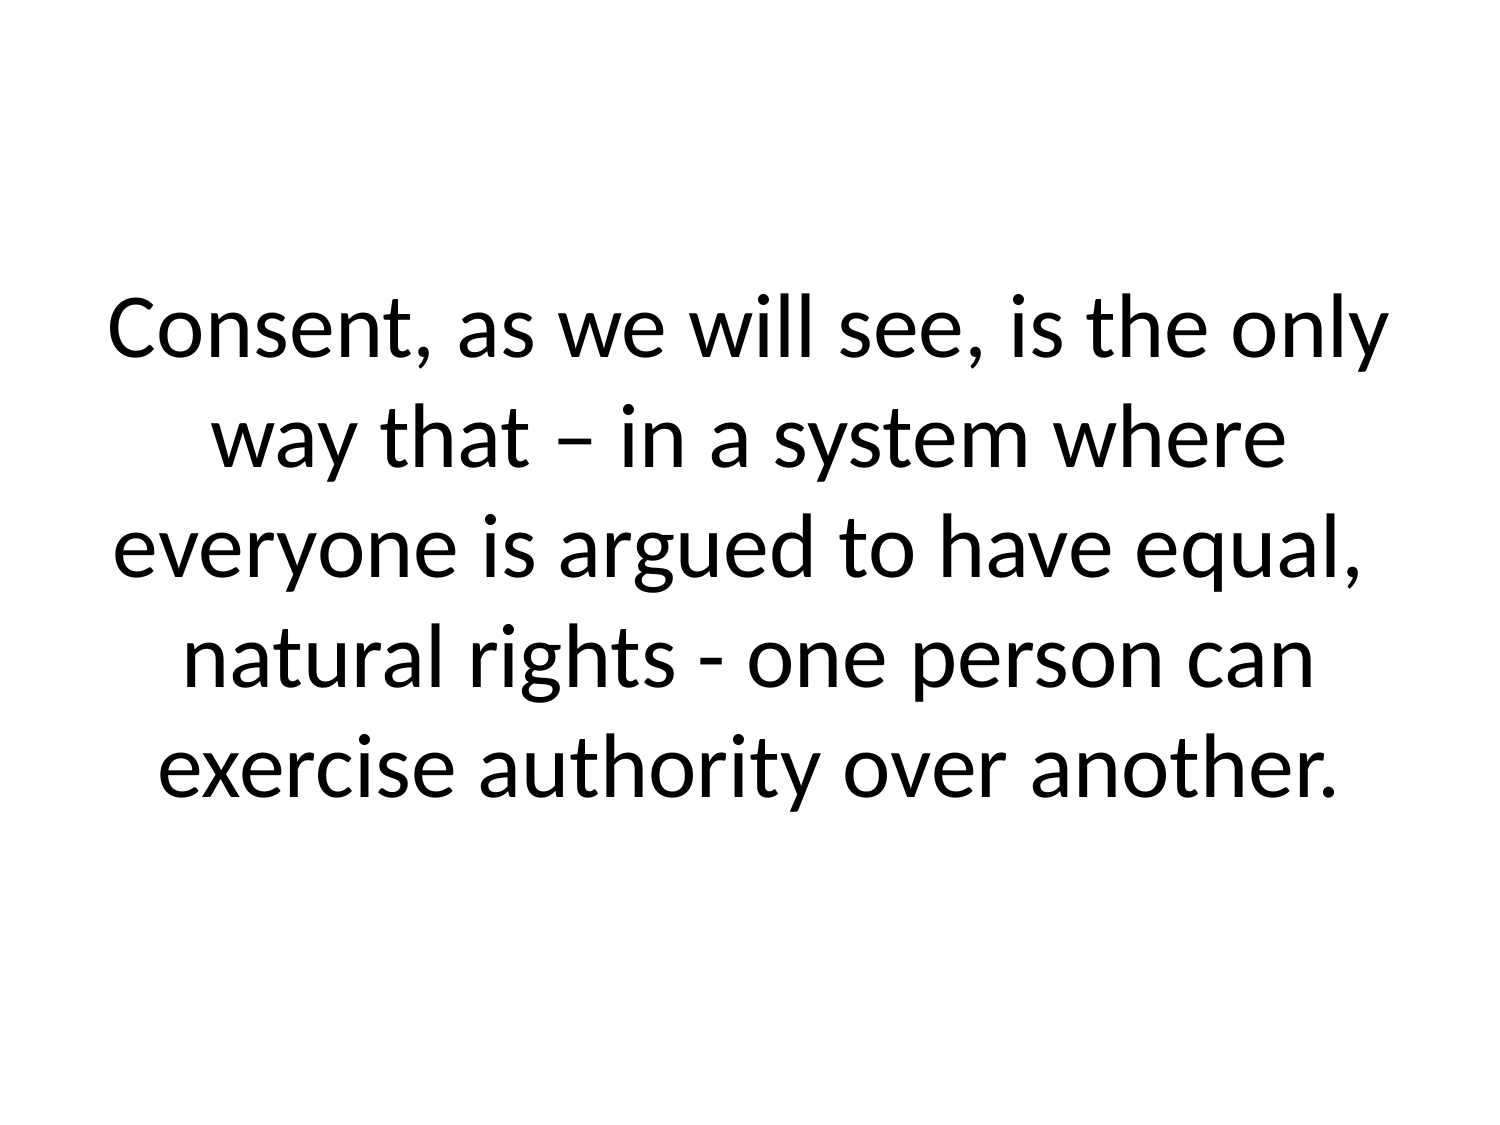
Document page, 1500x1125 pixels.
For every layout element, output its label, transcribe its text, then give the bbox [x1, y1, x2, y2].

title Consent, as we will see, is the only way that – in a system where everyone is argued to have equal, natural rights - one person can exercise authority over another. [74, 44, 1426, 1038]
